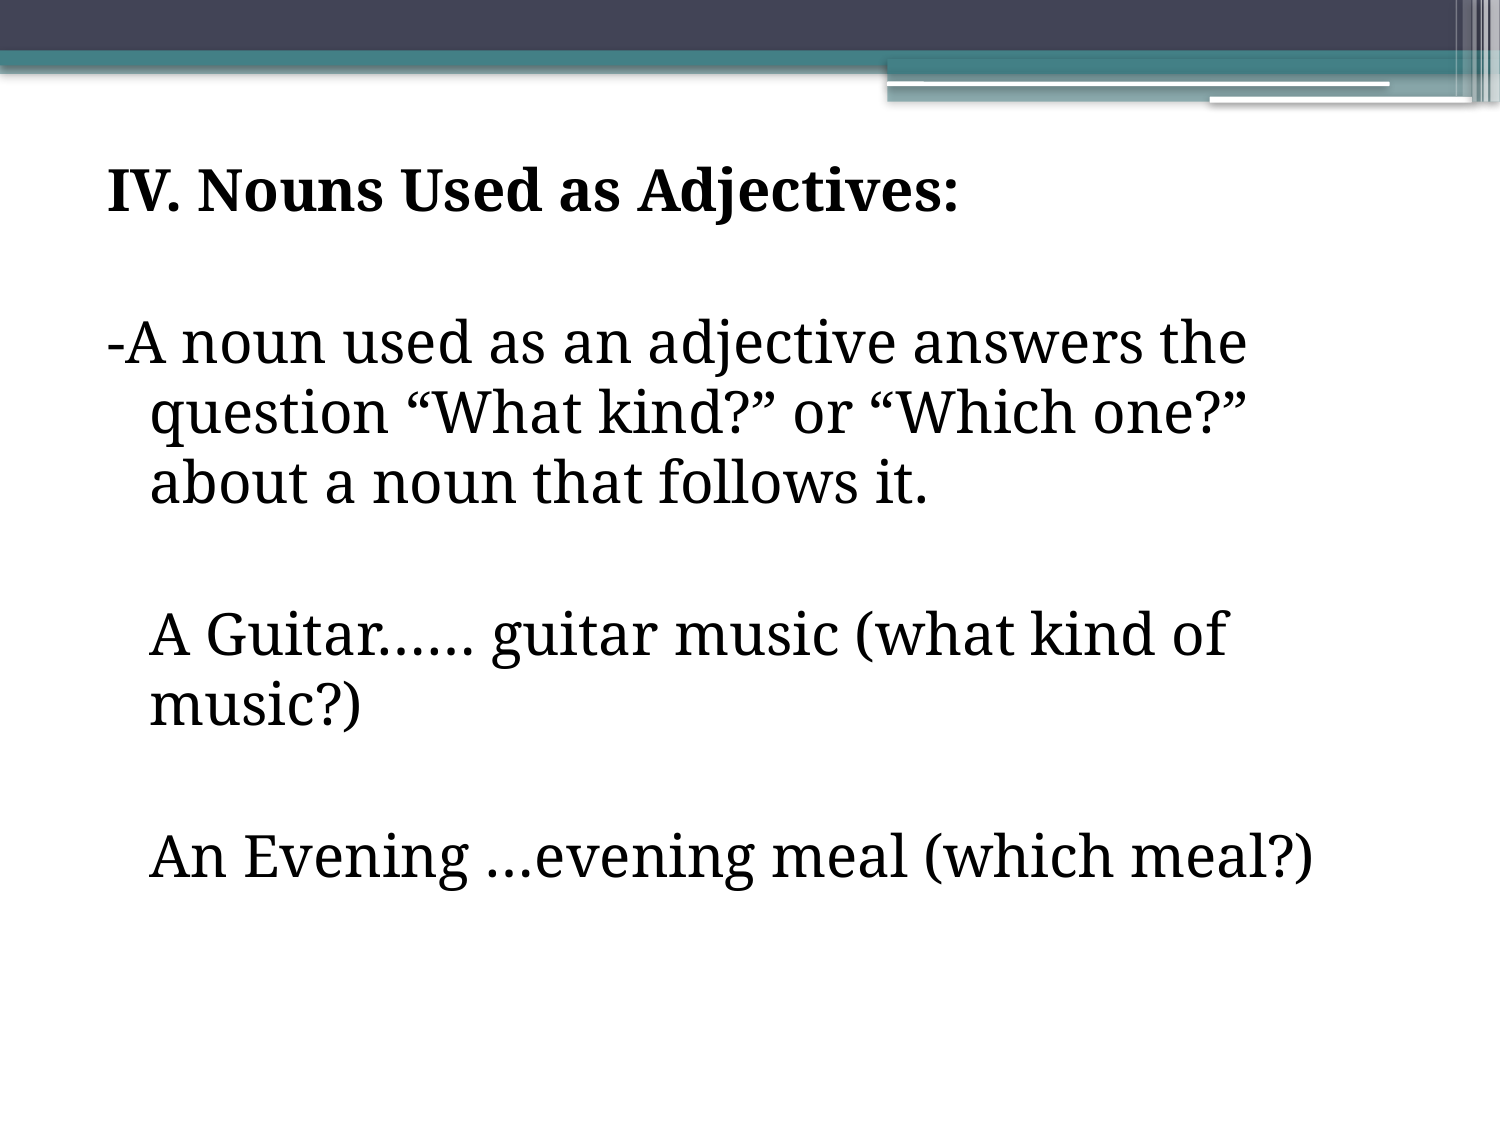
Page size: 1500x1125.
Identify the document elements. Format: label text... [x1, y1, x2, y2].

list IV. Nouns Used as Adjectives: -A noun used as an adjective answers the question “What kind?” or “Which one?” about a noun that follows it. A Guitar…… guitar music (what kind of music?) An Evening …evening meal (which meal?) [75, 145, 1425, 1005]
